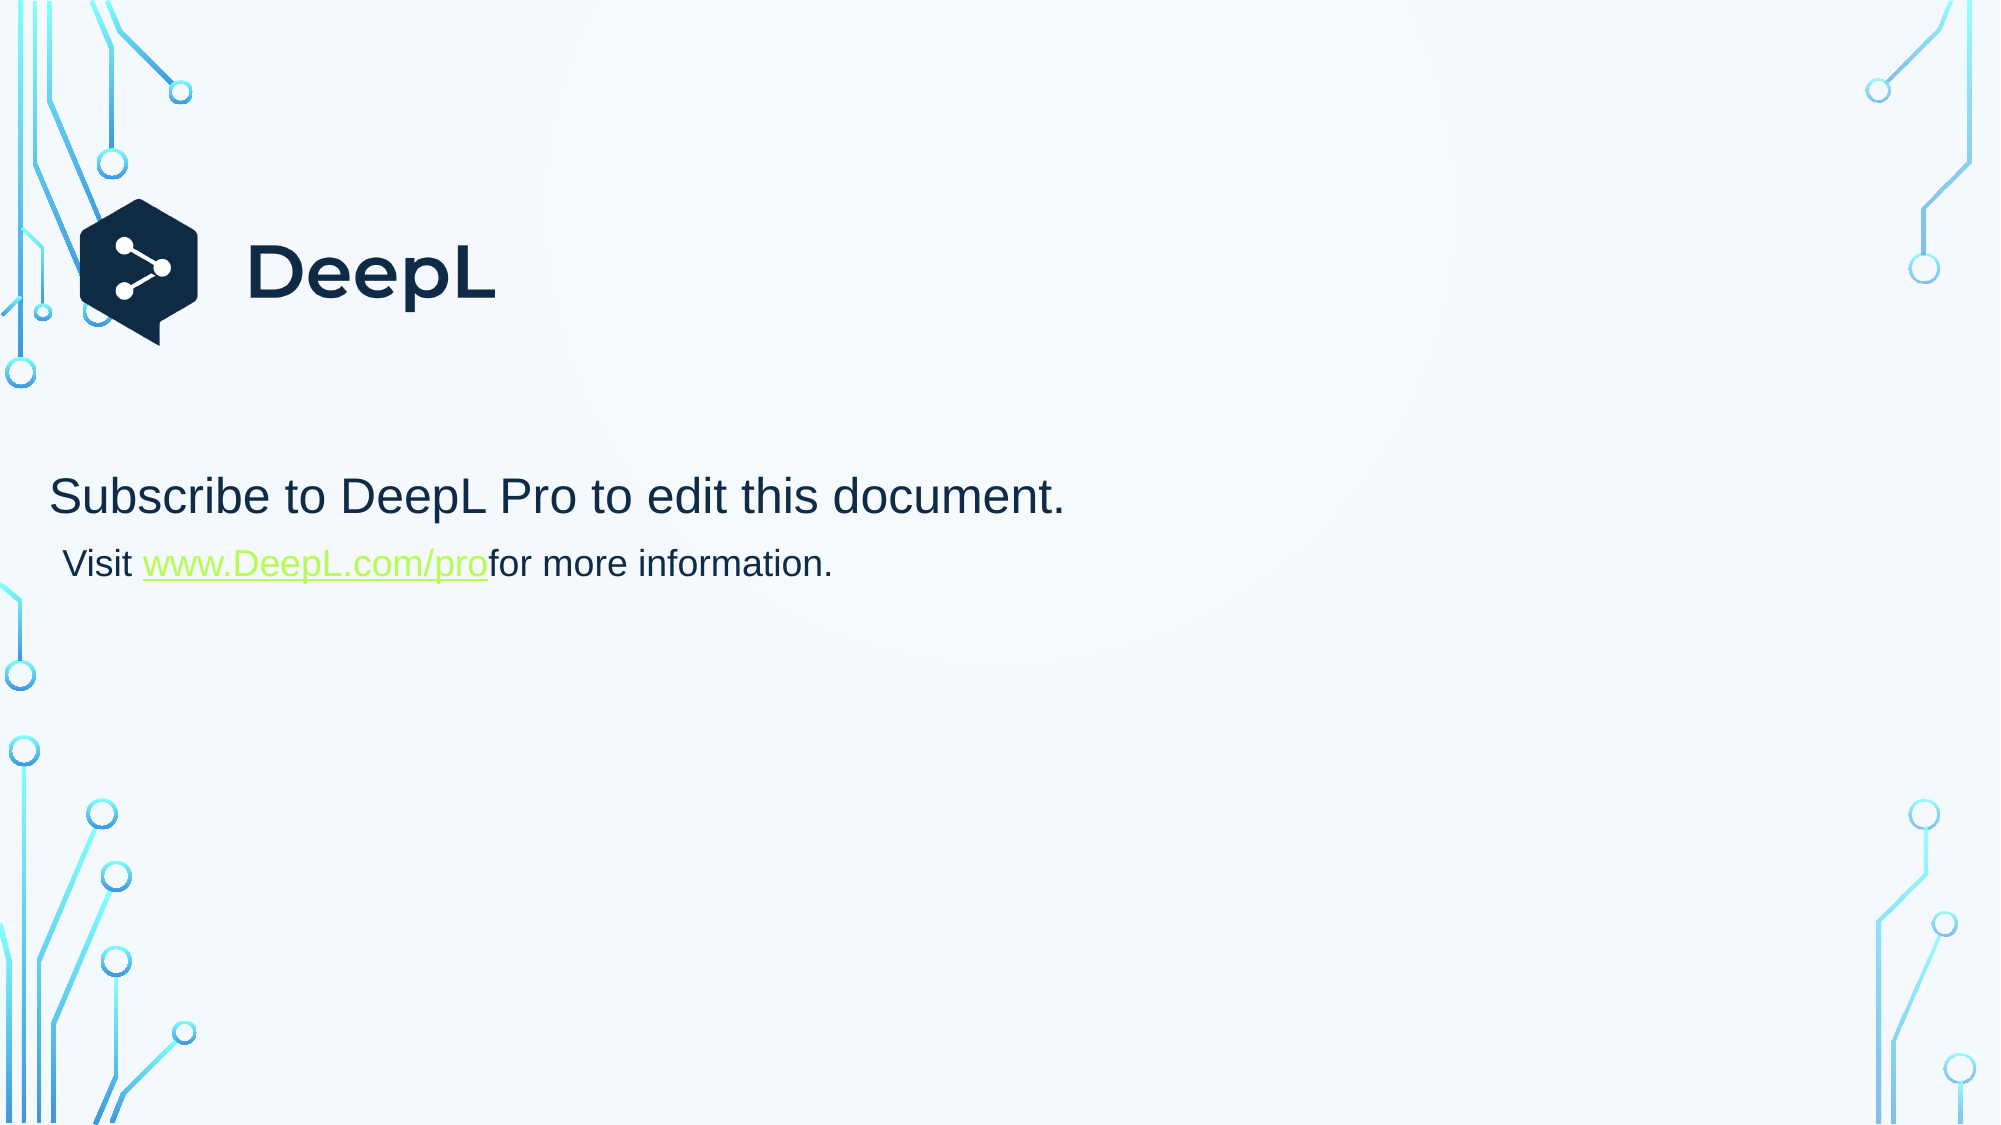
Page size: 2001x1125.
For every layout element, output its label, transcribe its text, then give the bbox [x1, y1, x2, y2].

picture [65, 199, 496, 346]
text_box Subscribe to DeepL Pro to edit this document. [33, 455, 1082, 531]
text_box Visit www.DeepL.com/profor more information. [47, 531, 849, 592]
